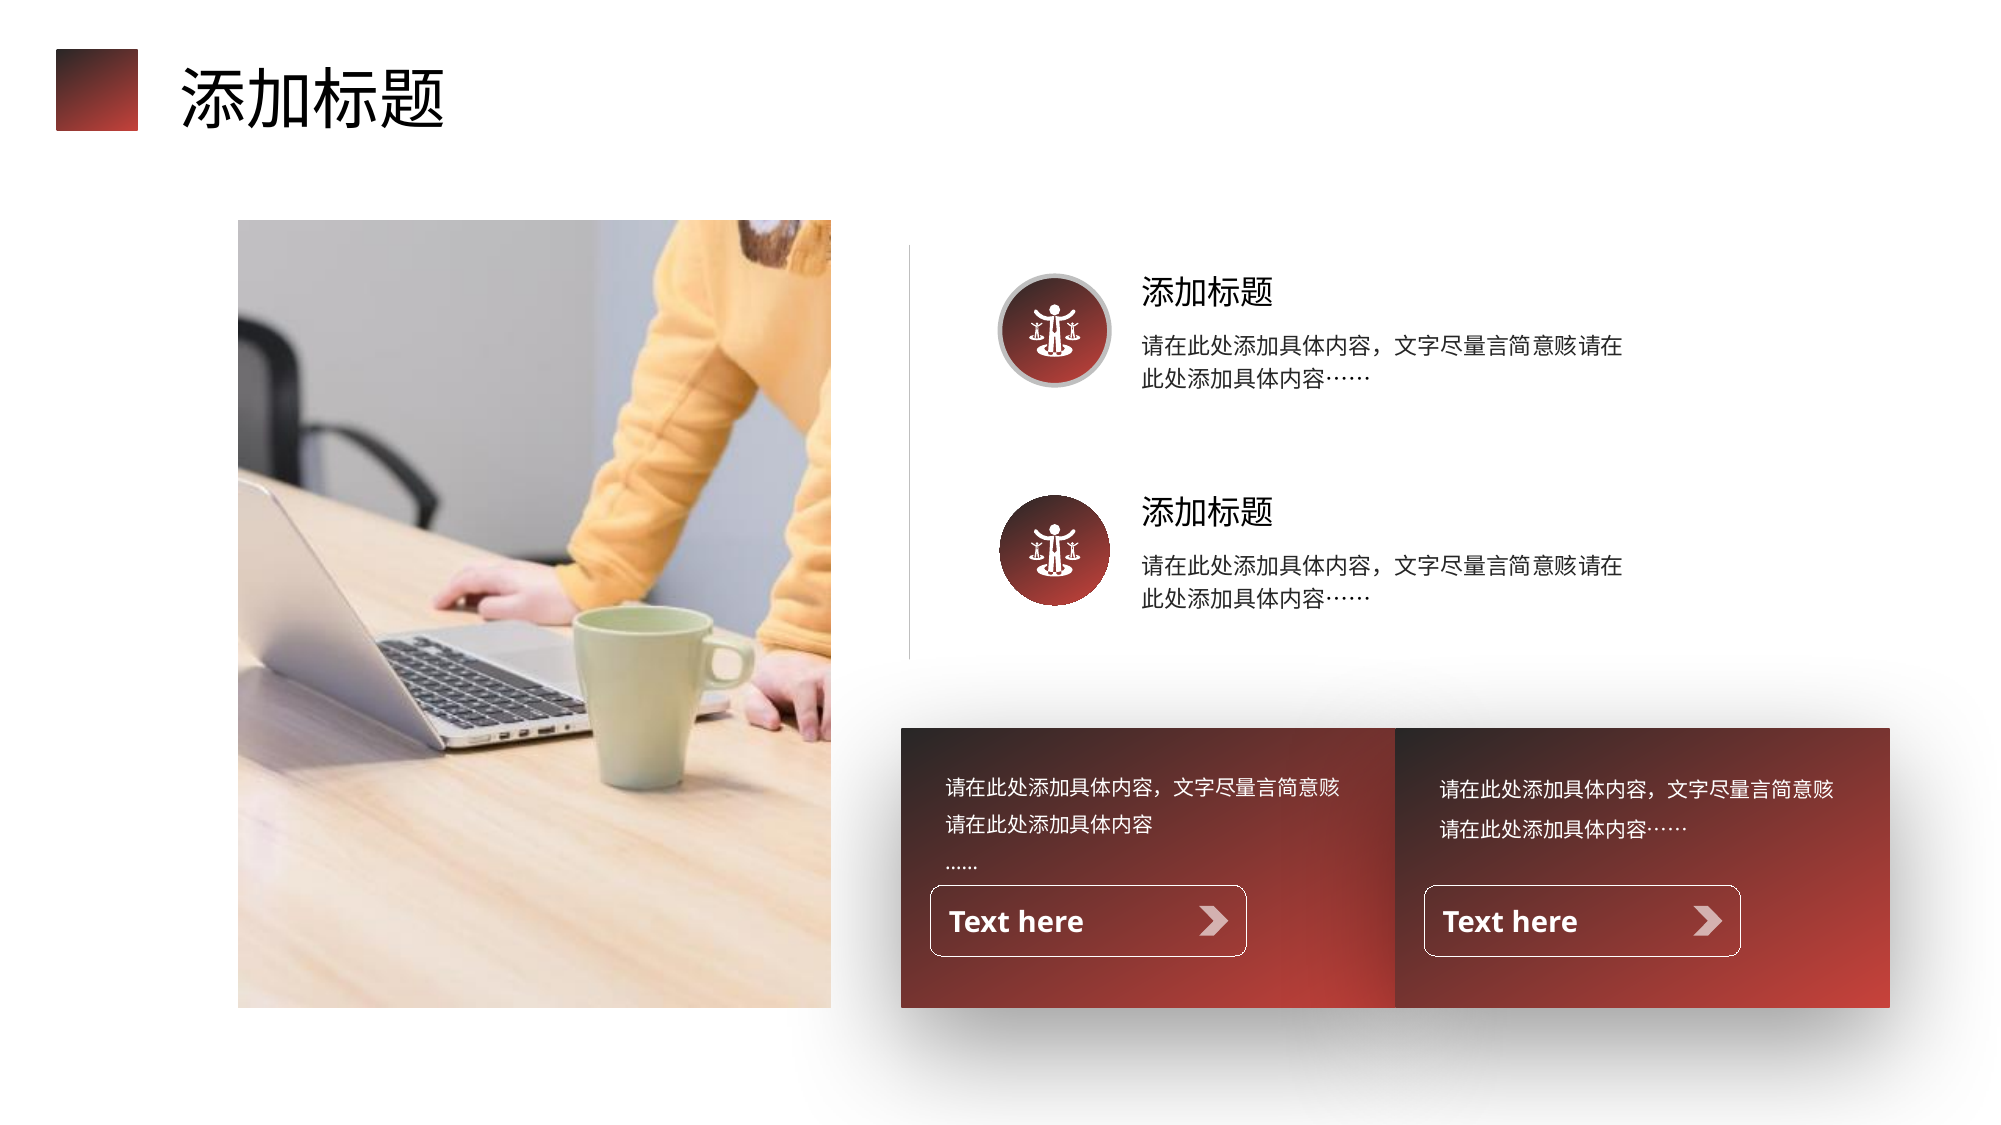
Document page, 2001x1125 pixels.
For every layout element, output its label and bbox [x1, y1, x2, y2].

text_box [900, 727, 1363, 1009]
text_box [1126, 464, 1655, 654]
text_box [1424, 754, 1861, 957]
text_box [1126, 245, 1655, 434]
text_box [999, 495, 1110, 606]
picture [238, 220, 831, 1008]
text_box [1395, 727, 1891, 1009]
text_box [930, 754, 1367, 957]
text_box [999, 275, 1110, 386]
text_box [56, 49, 514, 146]
